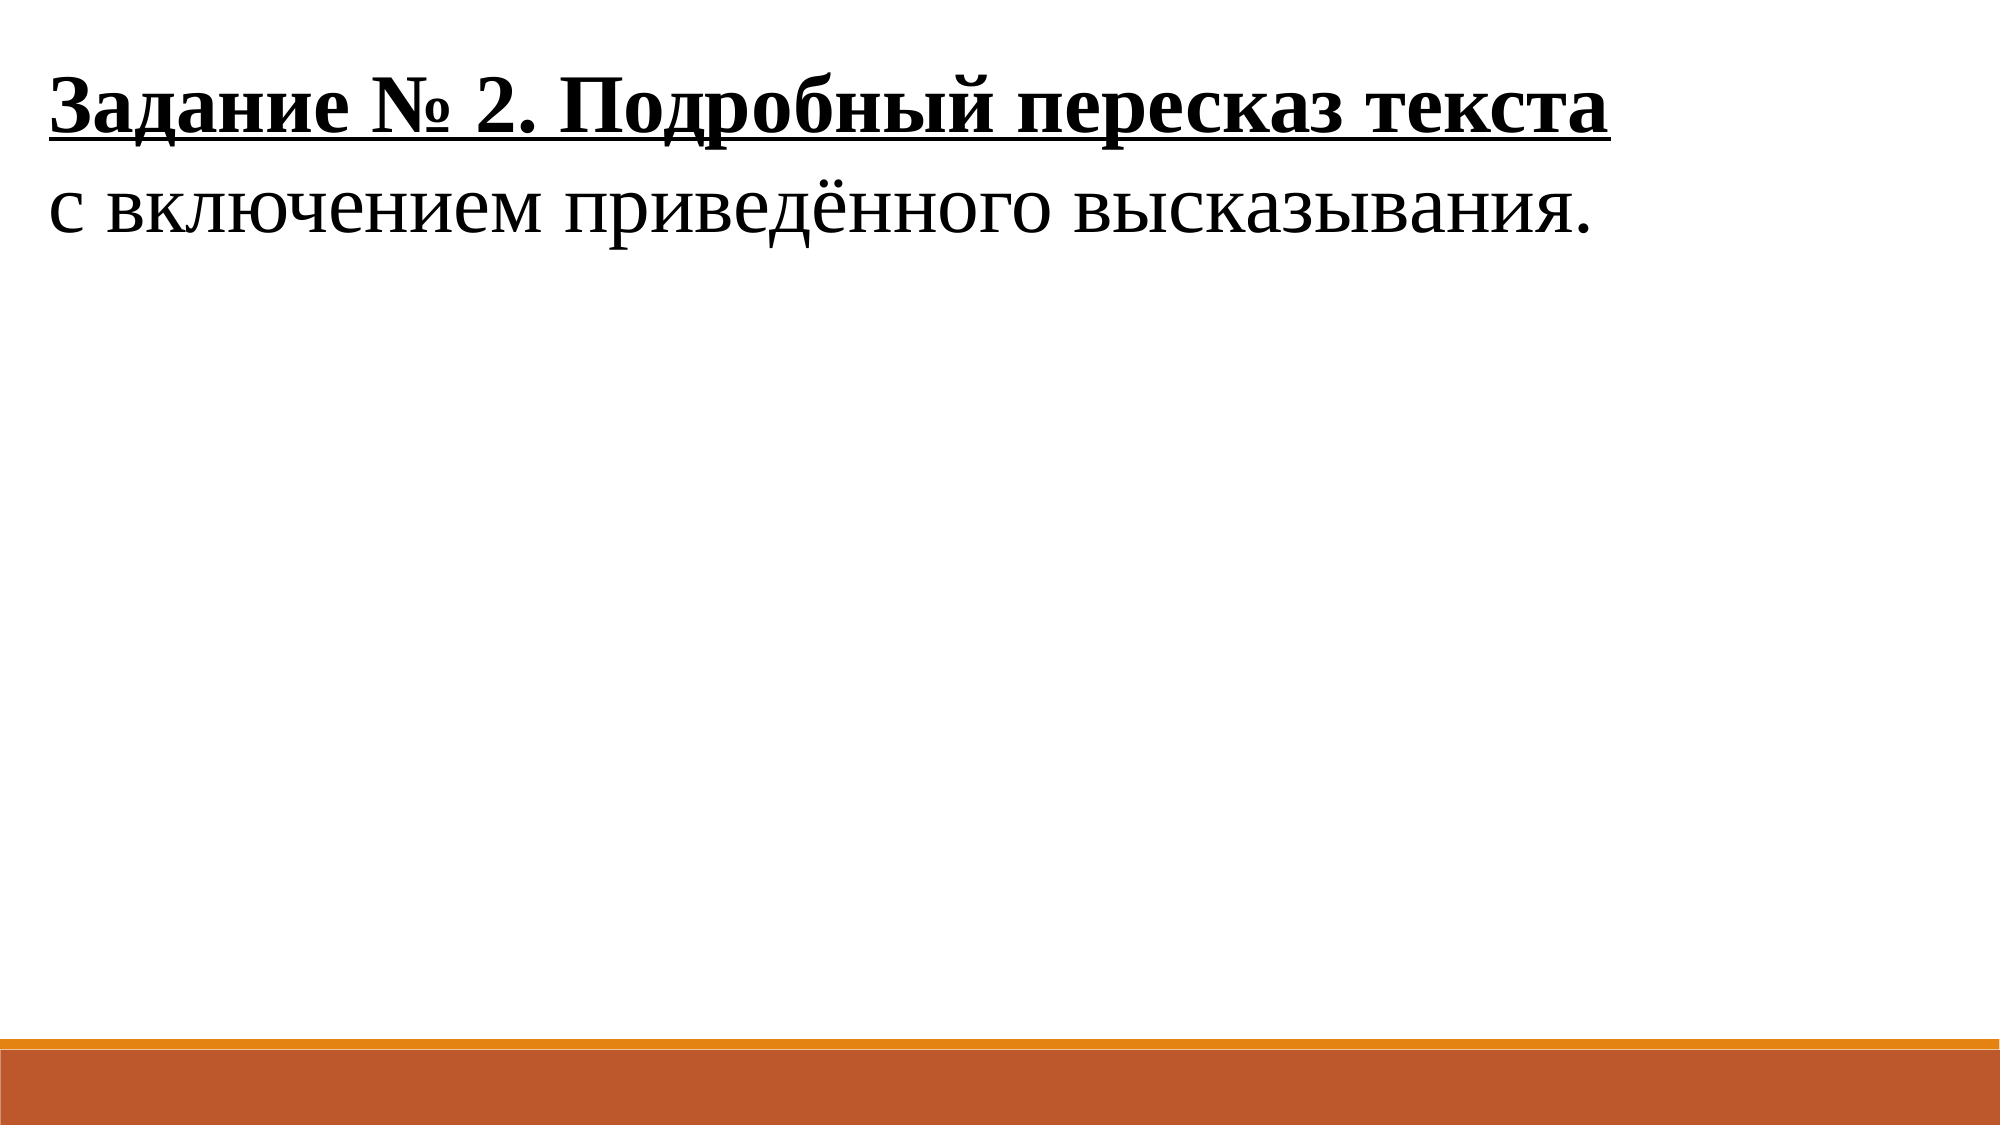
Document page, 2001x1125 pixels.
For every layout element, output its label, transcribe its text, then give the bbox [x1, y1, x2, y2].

text_box Задание № 2. Подробный пересказ текста с включением приведённого высказывания. [33, 41, 1629, 257]
